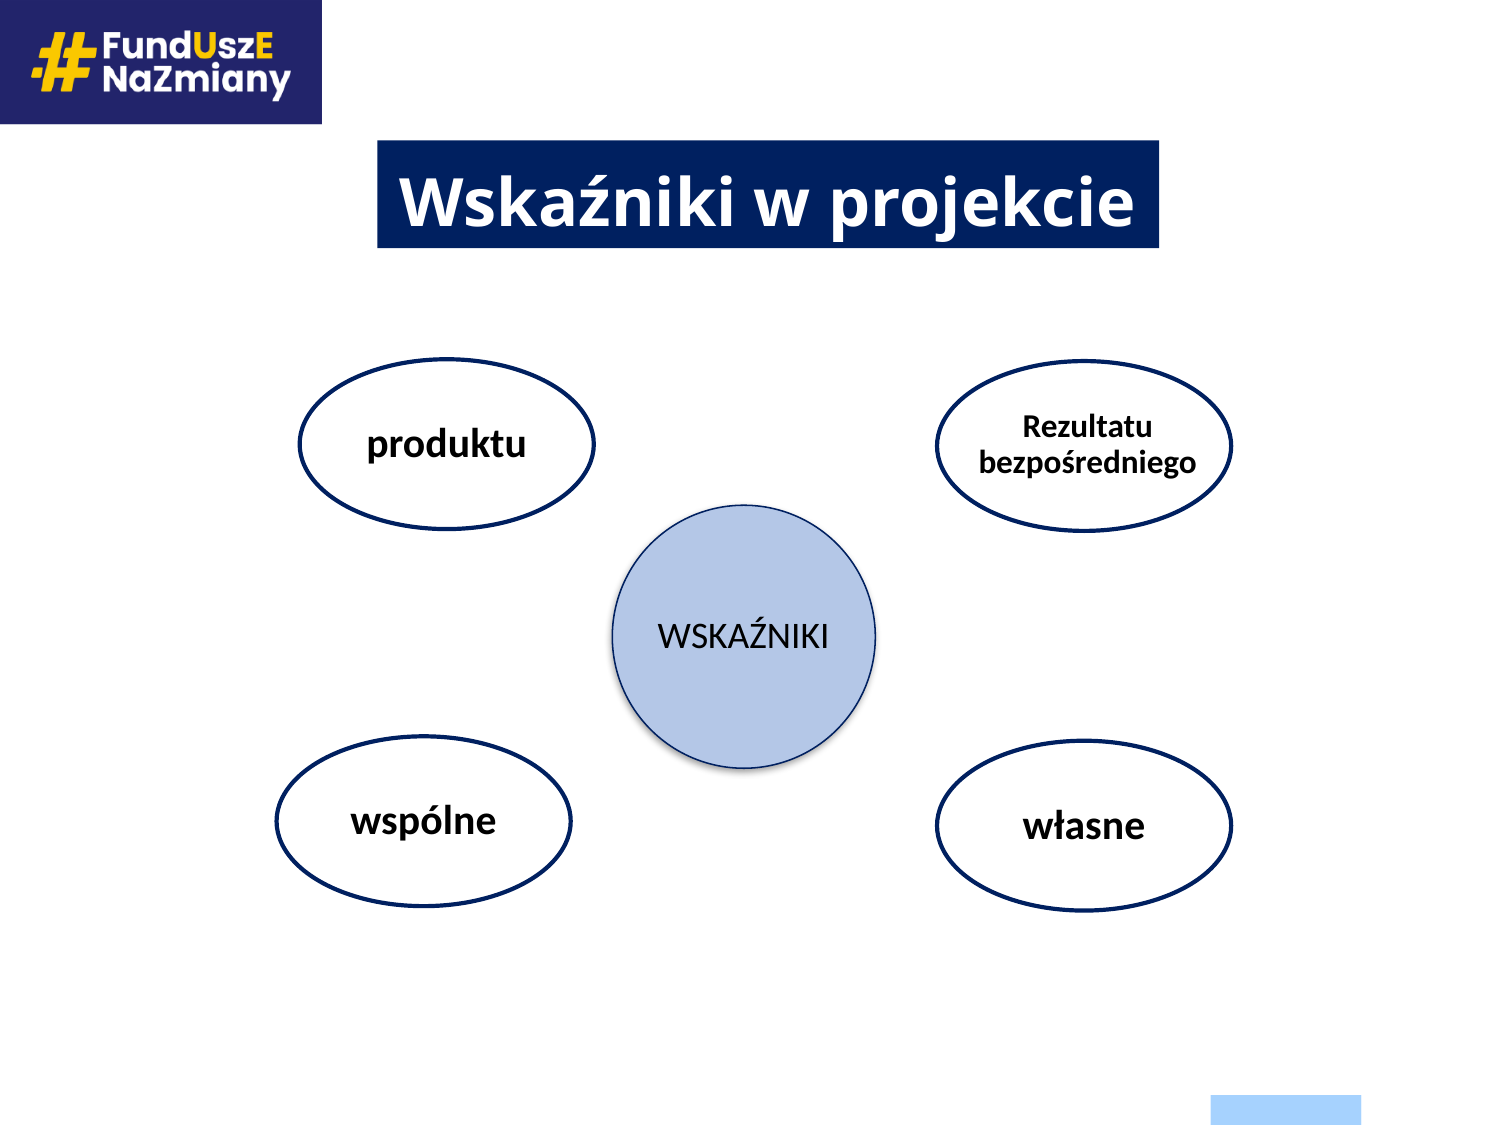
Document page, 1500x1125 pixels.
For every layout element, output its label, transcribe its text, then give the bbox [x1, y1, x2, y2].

picture [0, 0, 1500, 1125]
title Wskaźniki w projekcie [377, 140, 1160, 249]
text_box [936, 740, 1232, 911]
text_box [276, 736, 571, 907]
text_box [936, 361, 1232, 531]
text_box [46, 300, 1397, 1044]
